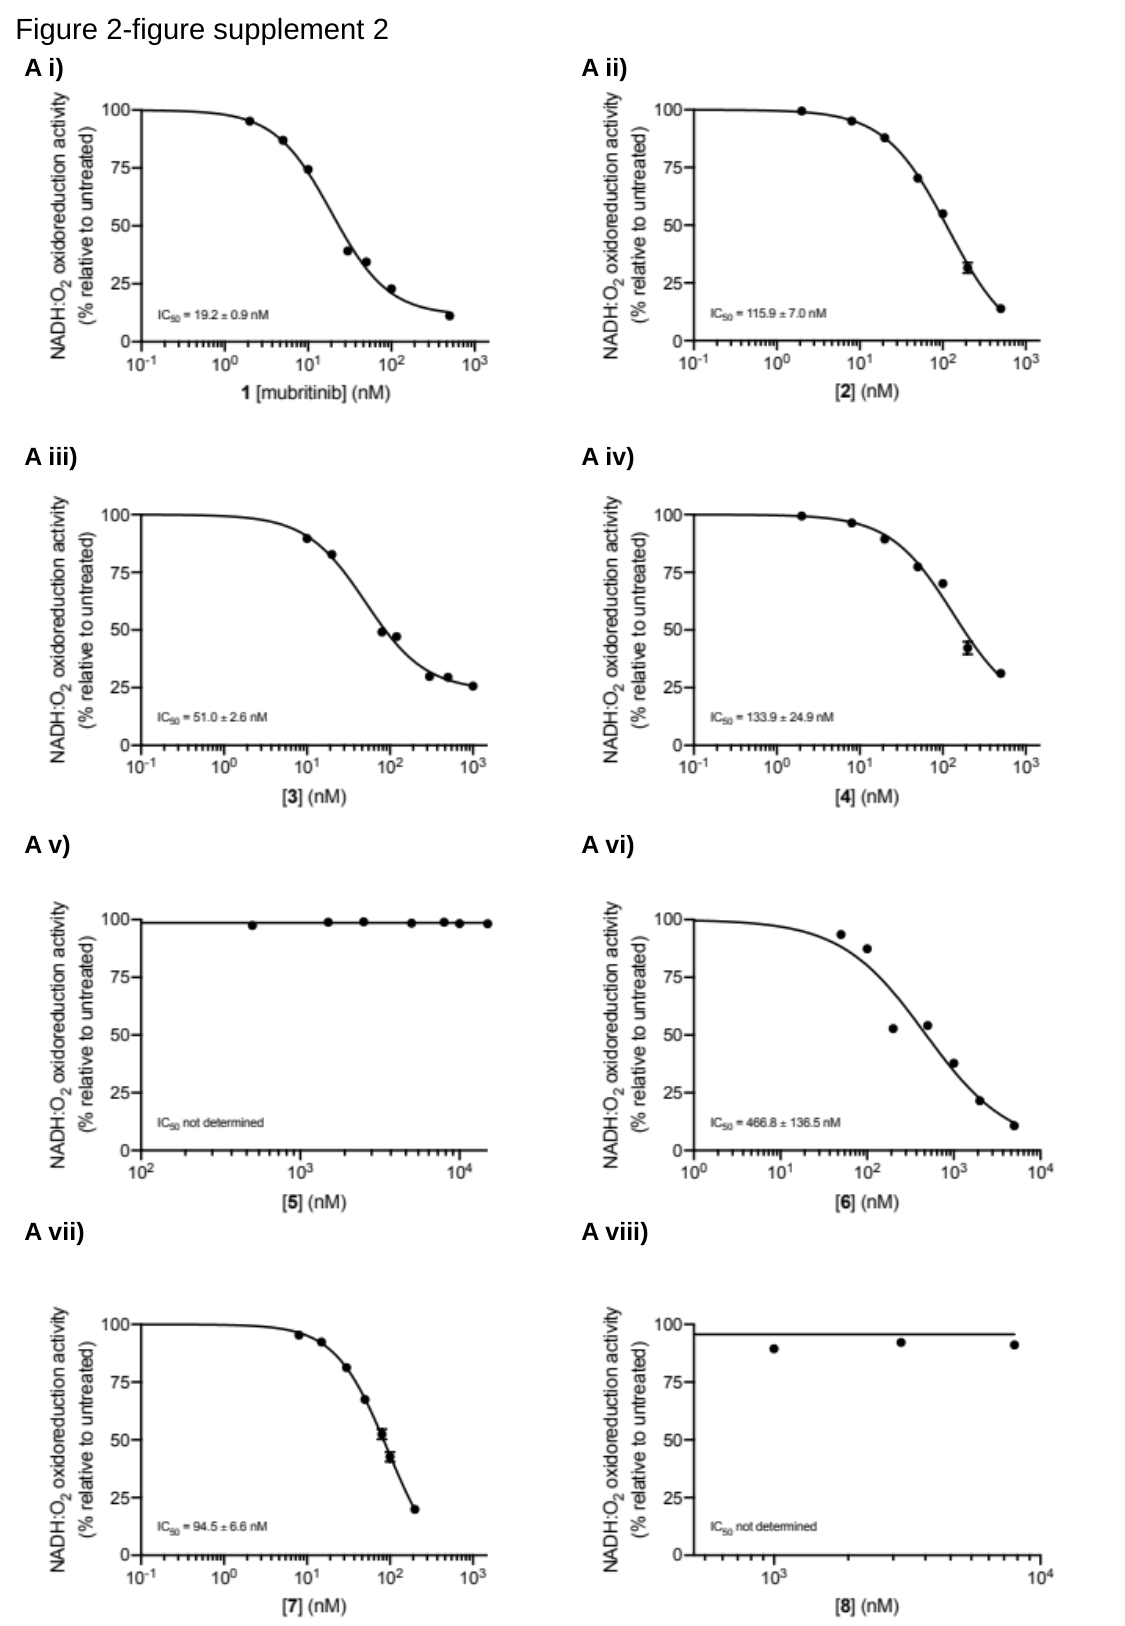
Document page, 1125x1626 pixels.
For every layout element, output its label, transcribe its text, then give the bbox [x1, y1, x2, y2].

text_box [9, 44, 1094, 1625]
text_box Figure 2-figure supplement 2 [0, 2, 405, 53]
